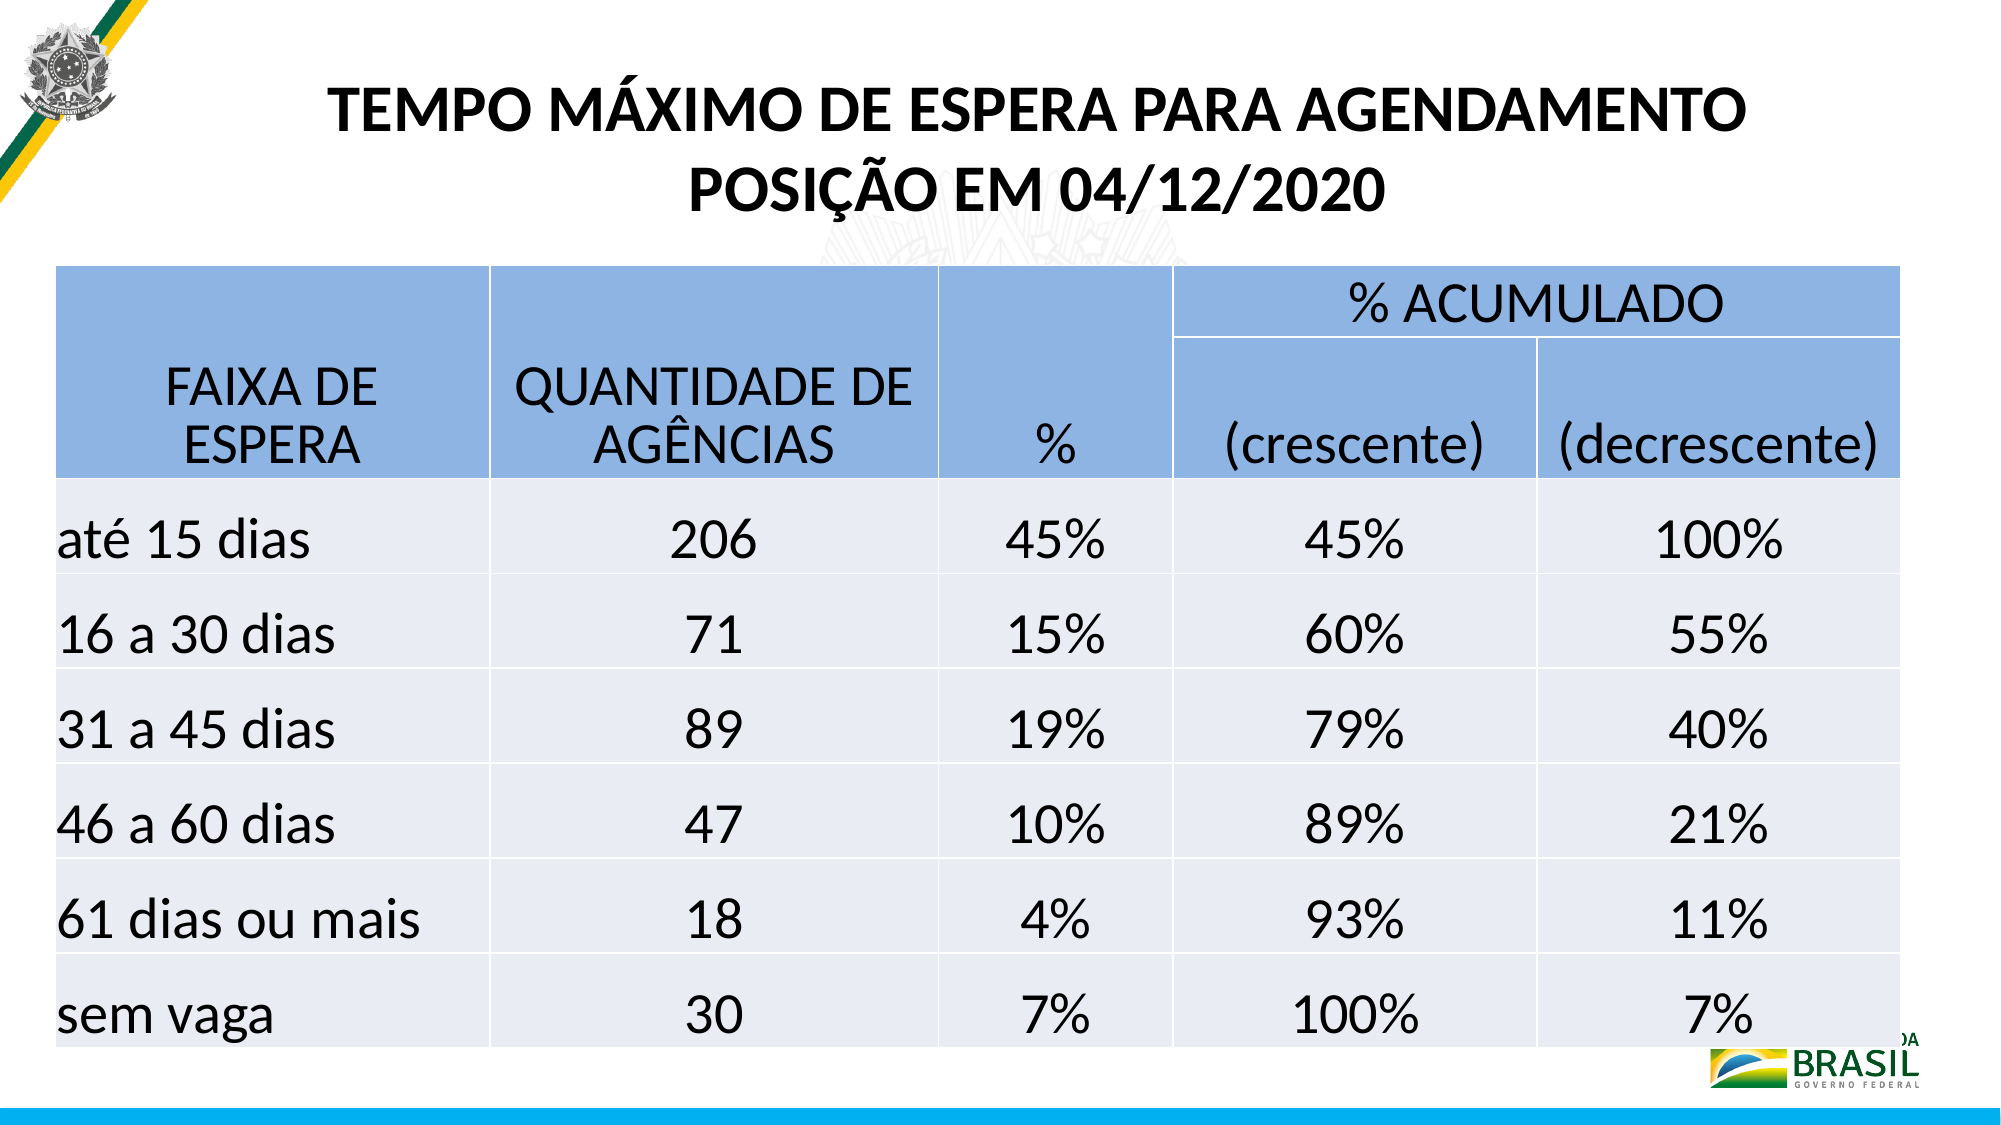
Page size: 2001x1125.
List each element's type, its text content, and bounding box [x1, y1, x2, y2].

table_cell 31 a 45 dias [56, 669, 489, 762]
table_cell 19% [939, 669, 1172, 762]
table_header Quantidade de Agências [491, 266, 938, 478]
table_cell 7% [1538, 954, 1900, 1047]
table_cell 89 [491, 669, 938, 762]
table_cell (decrescente) [1538, 338, 1900, 478]
table_cell 18 [491, 859, 938, 952]
table_cell até 15 dias [56, 479, 489, 573]
table_cell 30 [491, 954, 938, 1047]
table_cell 16 a 30 dias [56, 574, 489, 667]
table_cell 45% [1174, 479, 1536, 573]
table_cell 61 dias ou mais [56, 859, 489, 952]
table_cell 89% [1174, 764, 1536, 857]
table_cell sem vaga [56, 954, 489, 1047]
table_cell 21% [1538, 764, 1900, 857]
table_cell 206 [491, 479, 938, 573]
table_cell (crescente) [1174, 338, 1536, 478]
table_cell 47 [491, 764, 938, 857]
table_cell 4% [939, 859, 1172, 952]
table_cell 10% [939, 764, 1172, 857]
picture [0, 0, 2000, 1107]
table_cell 15% [939, 574, 1172, 667]
table_cell 7% [939, 954, 1172, 1047]
table_header Faixa de espera [56, 266, 489, 478]
table_cell 60% [1174, 574, 1536, 667]
table_cell 55% [1538, 574, 1900, 667]
table_cell 79% [1174, 669, 1536, 762]
table_cell 40% [1538, 669, 1900, 762]
table_cell 71 [491, 574, 938, 667]
table_cell 45% [939, 479, 1172, 573]
table_header % ACUMULADO [1174, 266, 1900, 336]
table_cell 93% [1174, 859, 1536, 952]
table_cell 46 a 60 dias [56, 764, 489, 857]
table_cell 100% [1538, 479, 1900, 573]
table_header % [939, 266, 1172, 478]
table_cell 11% [1538, 859, 1900, 952]
text_box TEMPO MÁXIMO DE ESPERA PARA AGENDAMENTO POSIÇÃO EM 04/12/2020 [175, 57, 1901, 232]
table_cell 100% [1174, 954, 1536, 1047]
